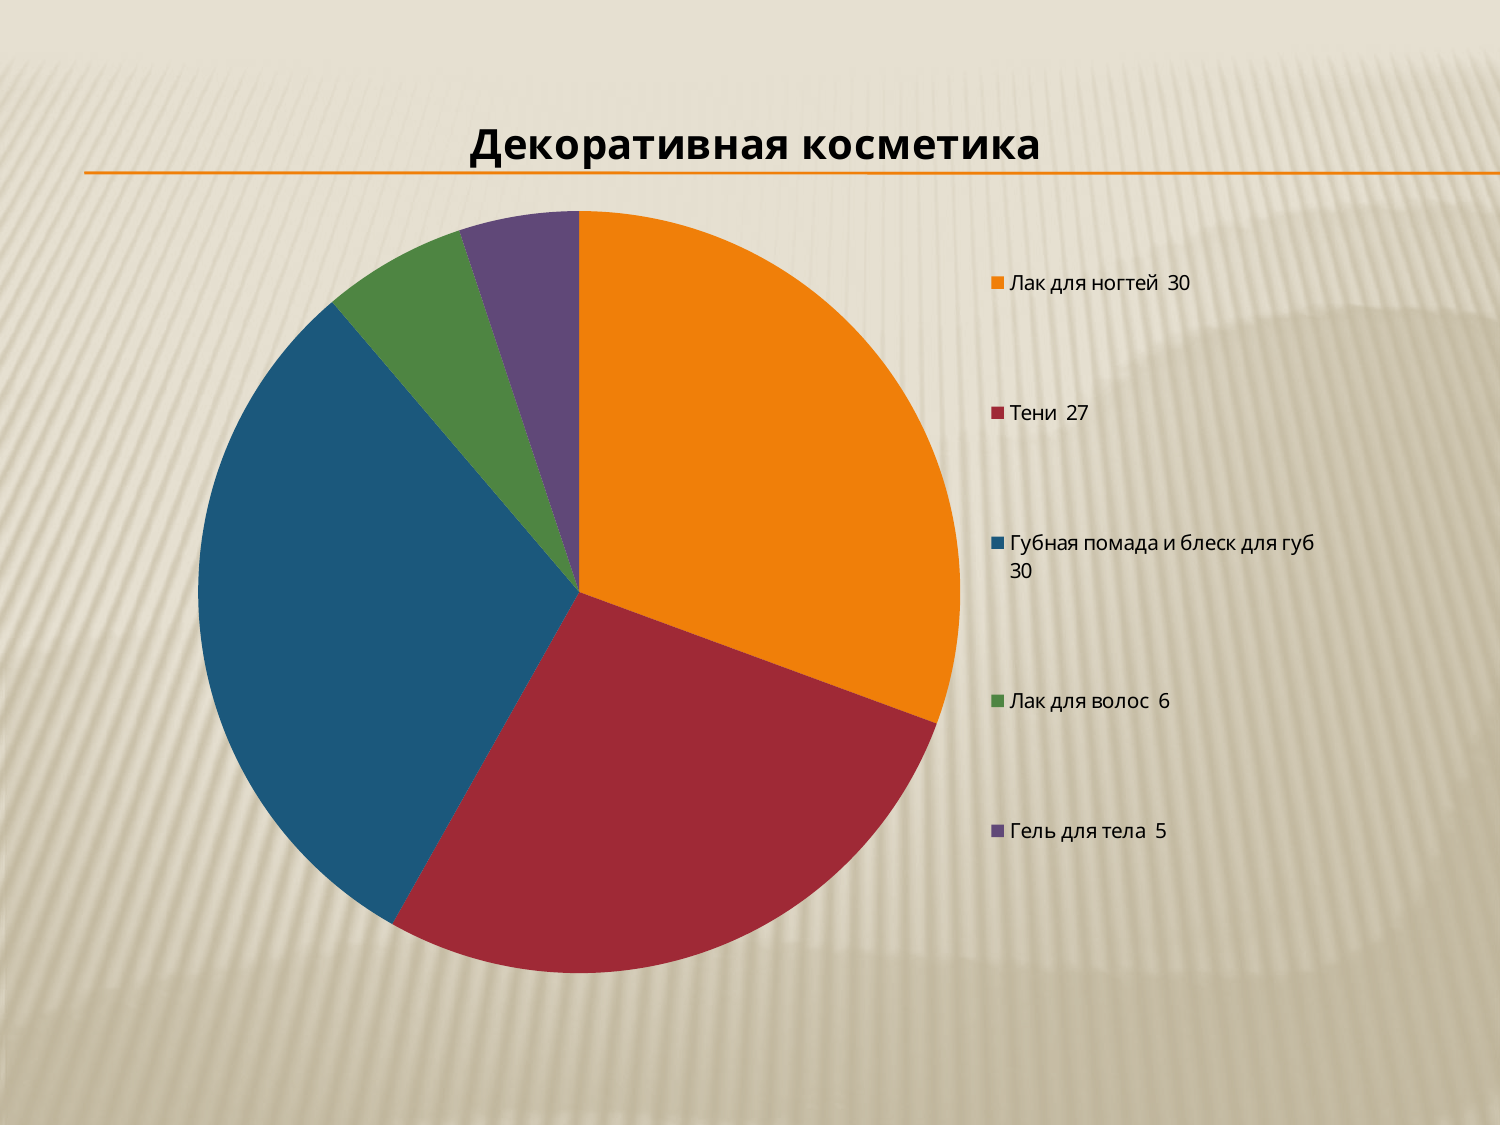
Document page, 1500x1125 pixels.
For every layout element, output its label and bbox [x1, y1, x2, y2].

chart [174, 74, 1338, 1001]
